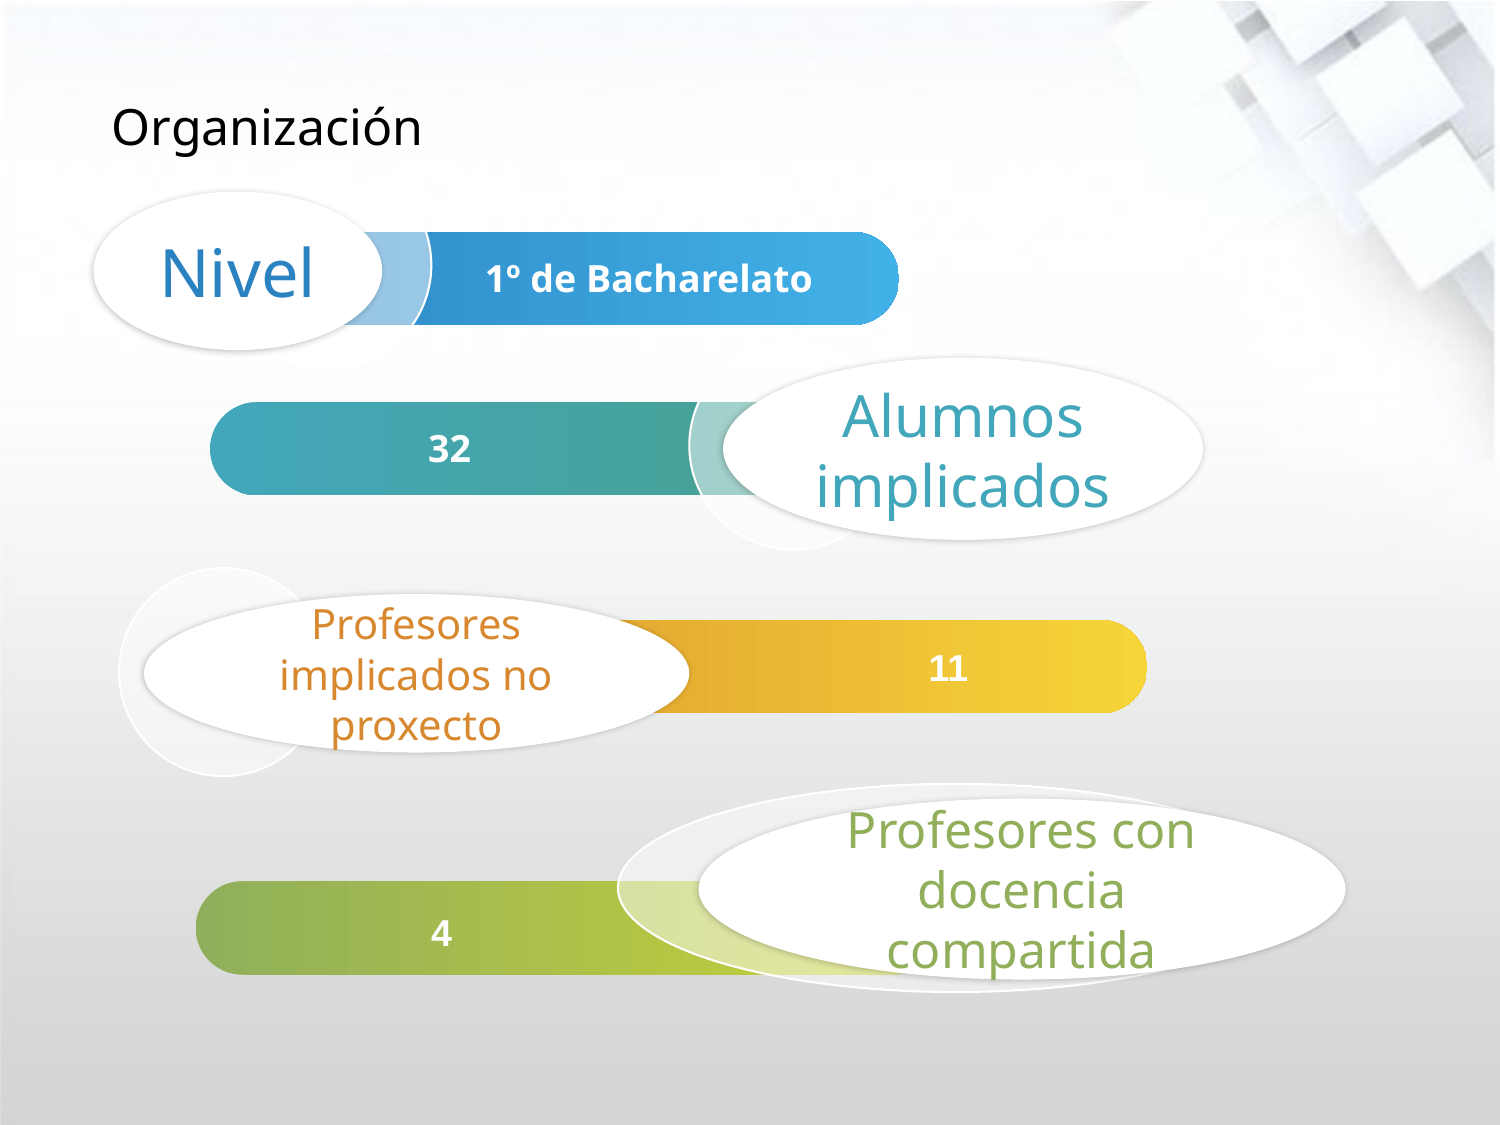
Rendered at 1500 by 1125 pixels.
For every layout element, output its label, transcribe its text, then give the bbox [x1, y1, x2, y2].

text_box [689, 341, 1203, 550]
text_box 1º de Bacharelato [450, 247, 848, 308]
text_box [194, 880, 617, 976]
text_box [617, 783, 1346, 992]
text_box [432, 230, 900, 327]
text_box [690, 619, 1138, 715]
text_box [93, 161, 432, 370]
text_box 32 [250, 417, 649, 478]
text_box [208, 401, 689, 497]
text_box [119, 567, 690, 777]
text_box 11 [749, 636, 1148, 697]
picture [0, 1, 1500, 1125]
text_box 4 [242, 901, 617, 962]
text_box Organización [97, 88, 558, 164]
